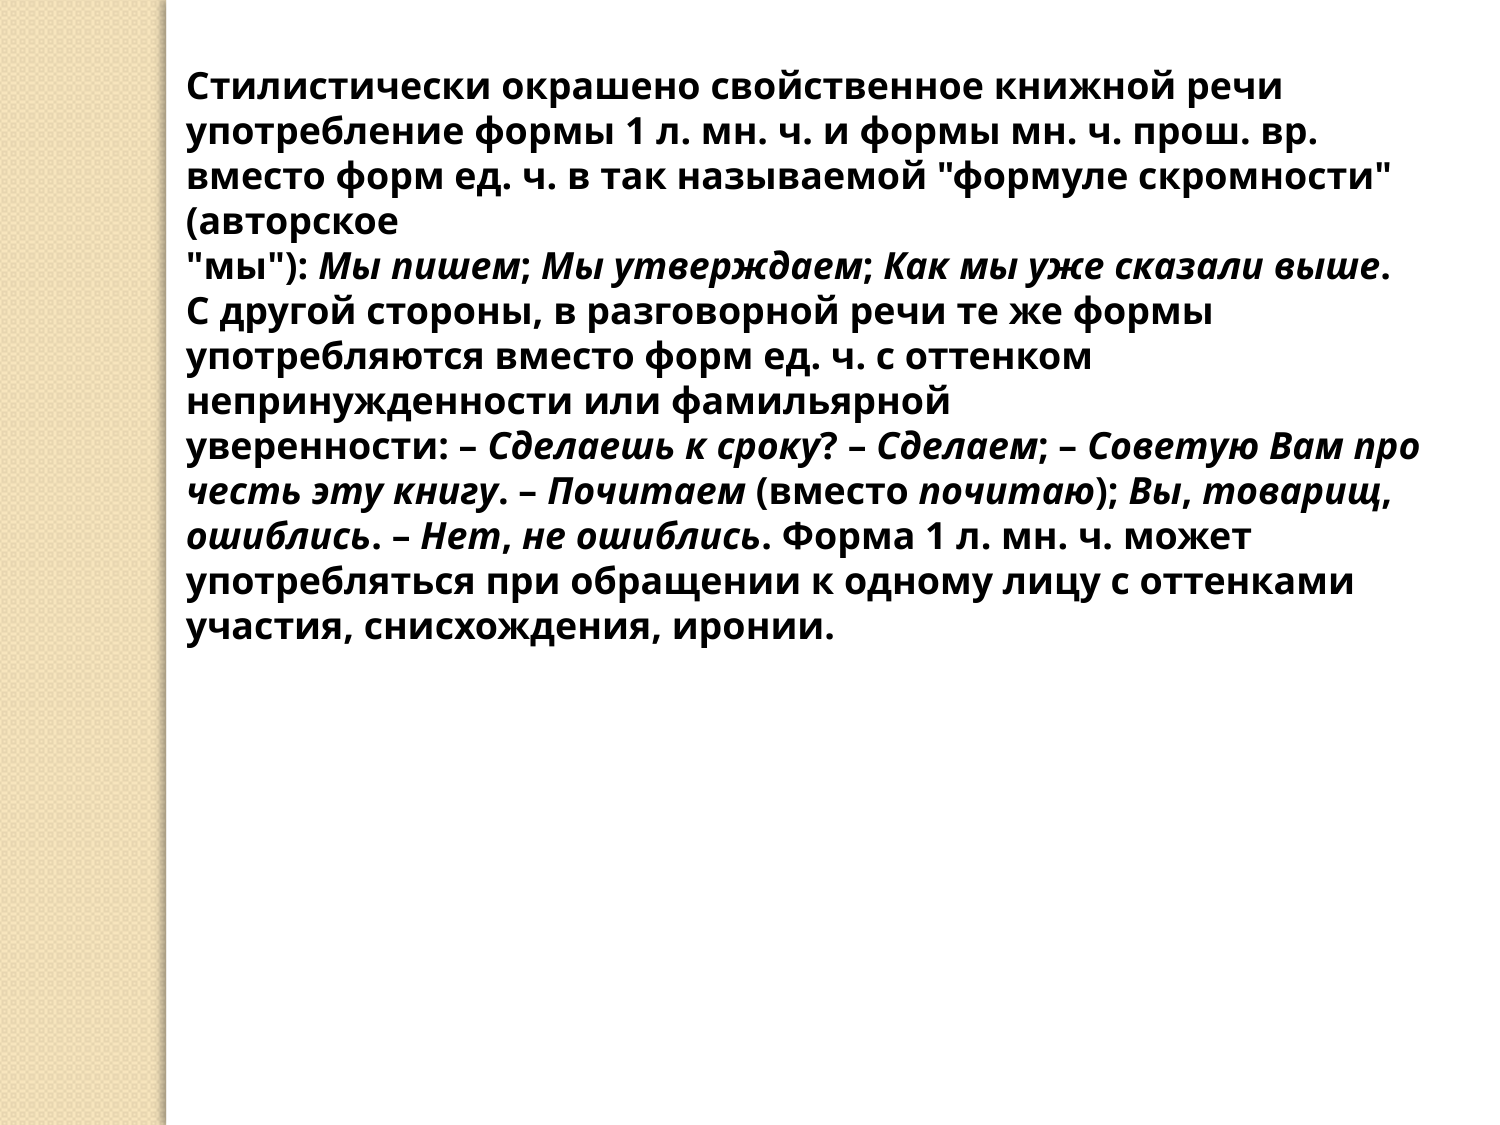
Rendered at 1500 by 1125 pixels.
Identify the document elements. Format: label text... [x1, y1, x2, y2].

text_box Стилистически окрашено свойственное книжной речи употребление формы 1 л. мн. ч. и формы мн. ч. прош. вр. вместо форм ед. ч. в так называемой "формуле скромности" (авторское "мы"): Мы пишем; Мы утверждаем; Как мы уже сказали выше. С другой стороны, в разговорной речи те же формы употребляются вместо форм ед. ч. с оттенком непринужденности или фамильярной уверенности: – Сделаешь к сроку? – Сделаем; – Советую Вам прочесть эту книгу. – Почитаем (вместо почитаю); Вы, товарищ, ошиблись. – Нет, не ошиблись. Форма 1 л. мн. ч. может употребляться при обращении к одному лицу с оттенками участия, снисхождения, иронии. [171, 54, 1435, 655]
